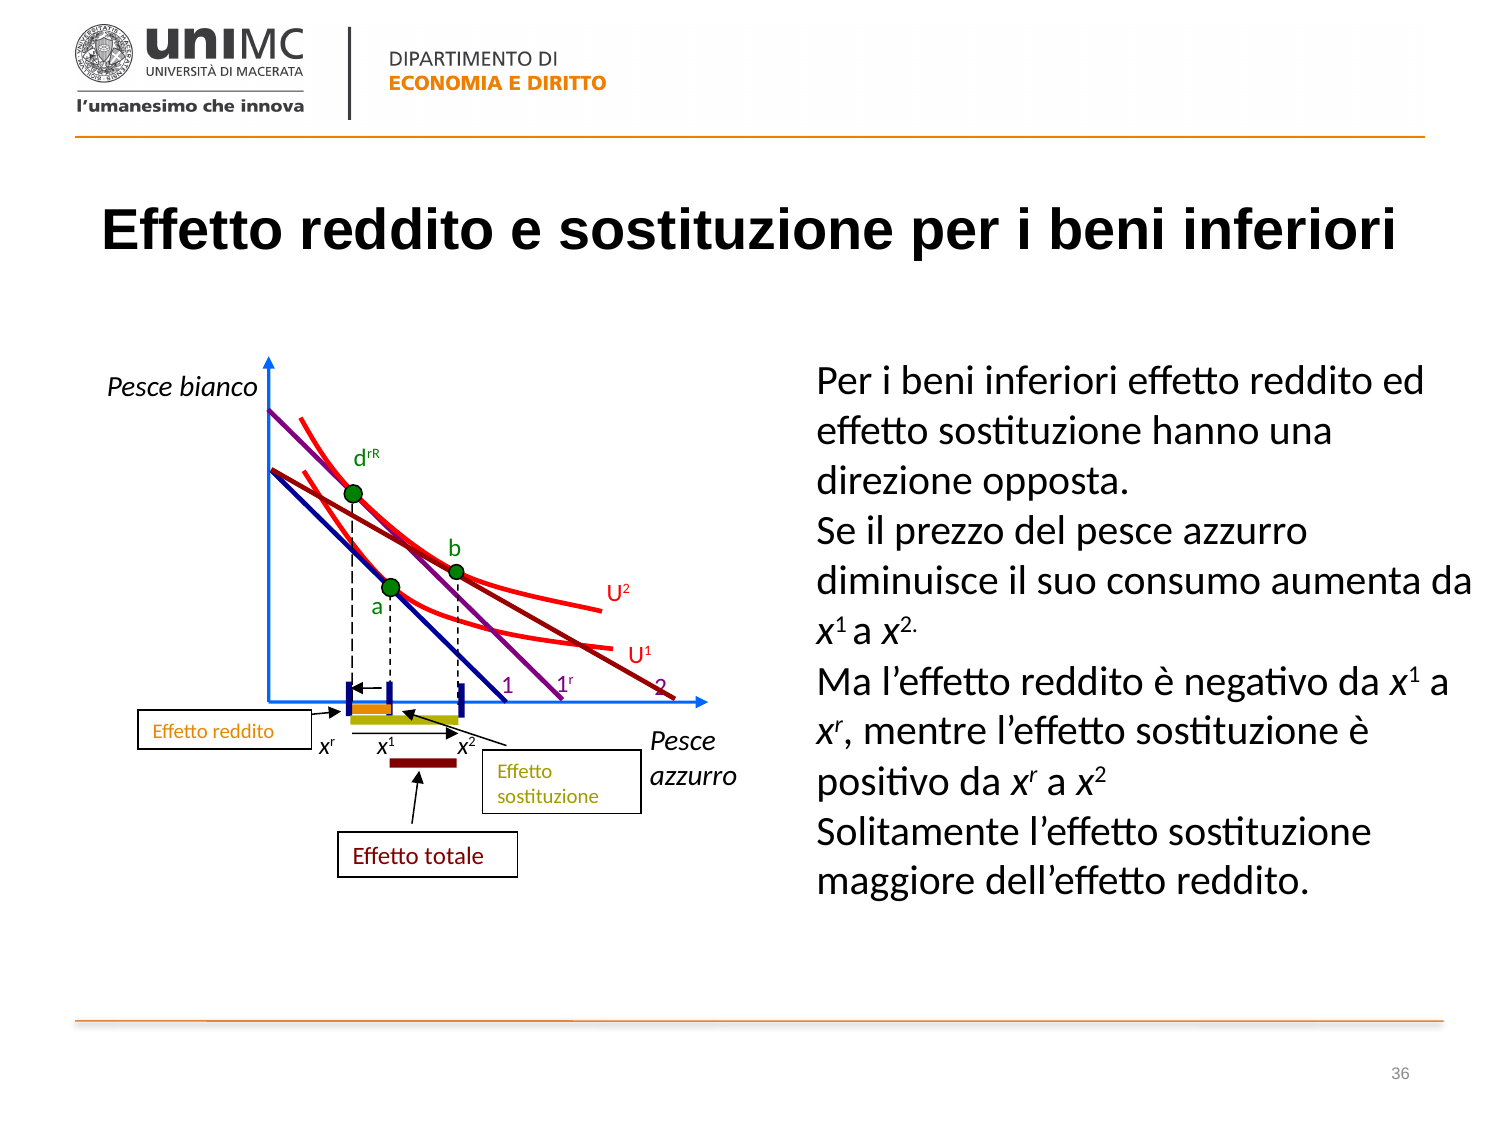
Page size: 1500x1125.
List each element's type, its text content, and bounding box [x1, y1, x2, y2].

text_box Per i beni inferiori effetto reddito ed effetto sostituzione hanno una direzione opposta. Se il prezzo del pesce azzurro diminuisce il suo consumo aumenta da x1 a x2. Ma l’effetto reddito è negativo da x1 a xr, mentre l’effetto sostituzione è positivo da xr a x2 Solitamente l’effetto sostituzione maggiore dell’effetto reddito. [801, 345, 1500, 911]
slide_number 36 [1074, 1042, 1425, 1103]
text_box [91, 356, 778, 800]
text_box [271, 468, 712, 878]
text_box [137, 409, 664, 768]
picture [75, 24, 1425, 138]
title Effetto reddito e sostituzione per i beni inferiori [75, 180, 1425, 273]
